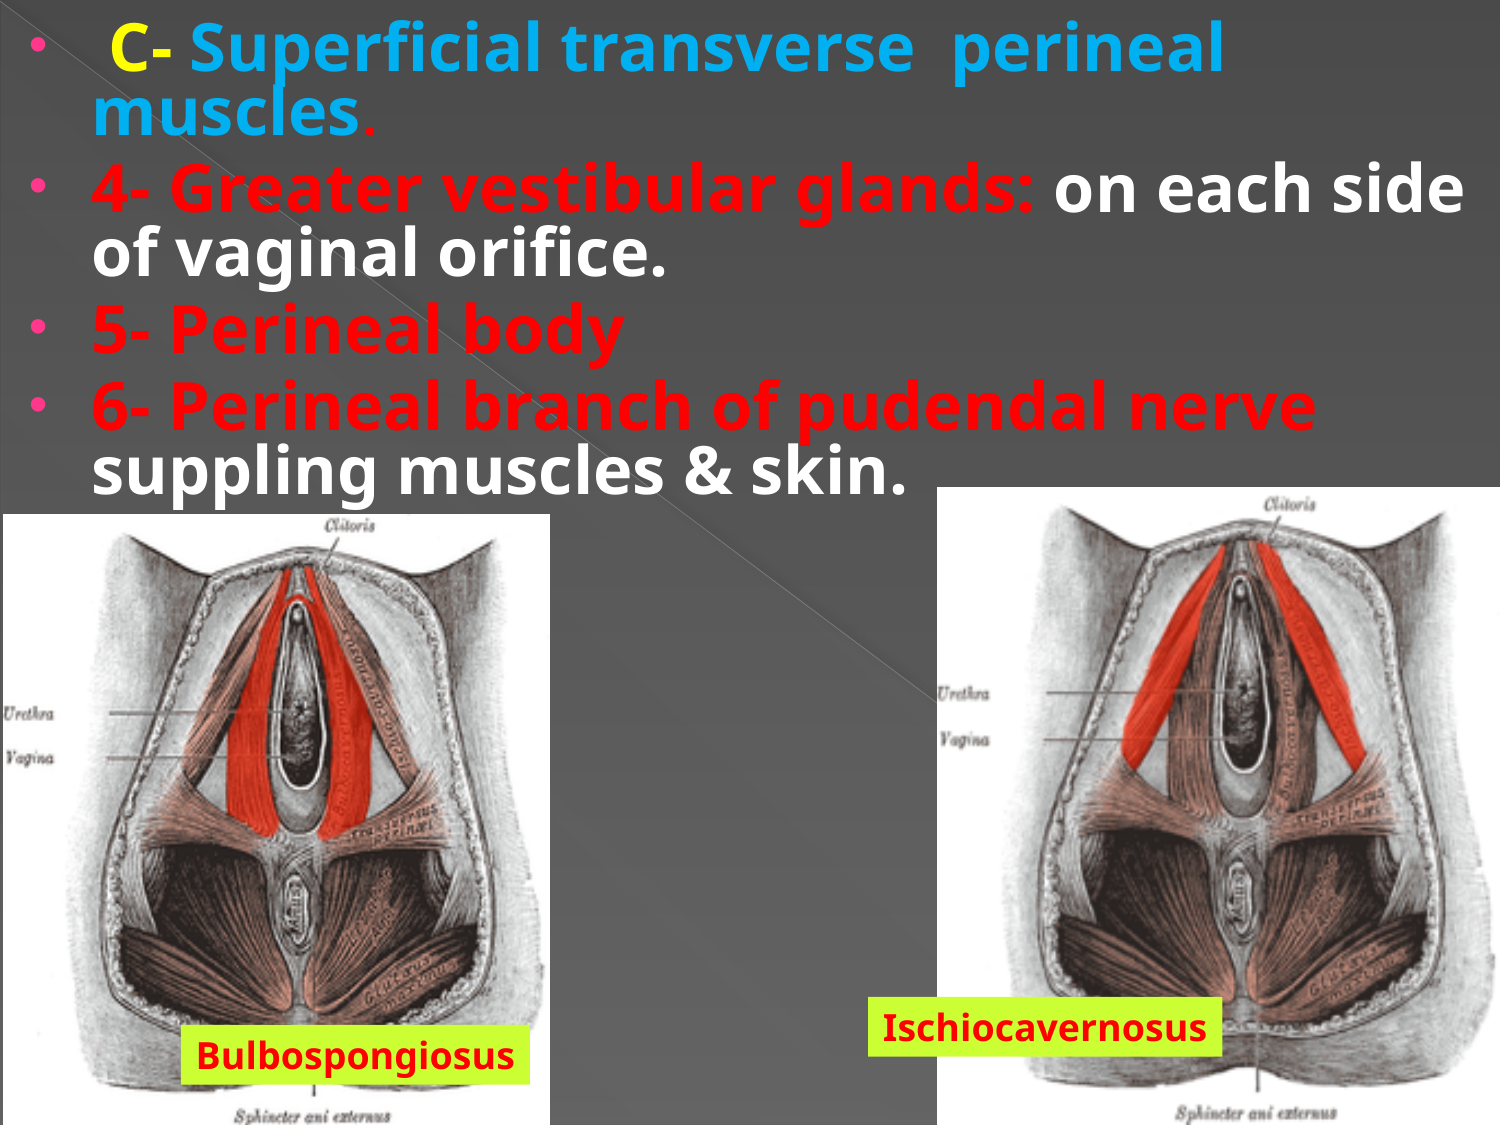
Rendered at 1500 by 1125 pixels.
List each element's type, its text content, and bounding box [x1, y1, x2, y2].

text_box Ischiocavernosus [868, 996, 927, 1057]
picture [937, 487, 1500, 1125]
picture [3, 514, 551, 1125]
list C- Superficial transverse perineal muscles. 4- Greater vestibular glands: on each side of vaginal orifice. 5- Perineal body 6- Perineal branch of pudendal nerve suppling muscles & skin. [3, 12, 1500, 1059]
